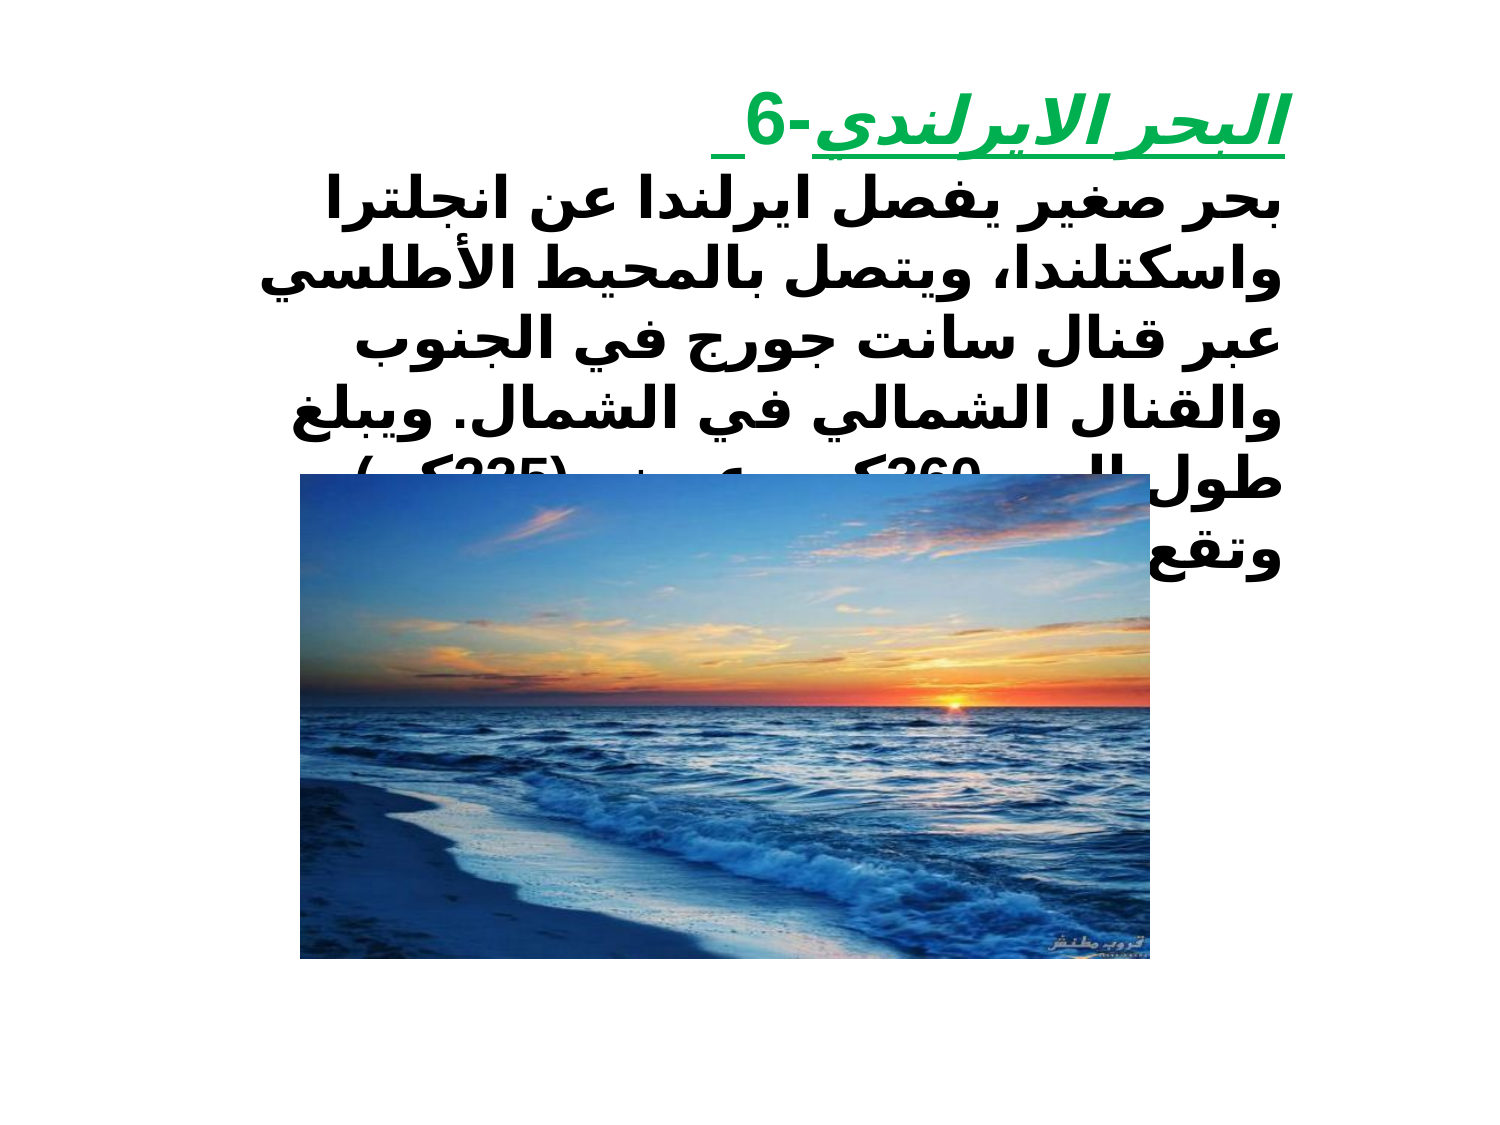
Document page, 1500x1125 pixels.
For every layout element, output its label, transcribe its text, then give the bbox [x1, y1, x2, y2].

text_box البحر الايرلندي-6 بحر صغير يفصل ايرلندا عن انجلترا واسكتلندا، ويتصل بالمحيط الأطلسي عبر قنال سانت جورج في الجنوب والقنال الشمالي في الشمال. ويبلغ طول البحر360كم وعرضه (225كم)، وتقع جزيرة مان في هذا البحر [225, 62, 1300, 588]
picture [299, 474, 1151, 959]
